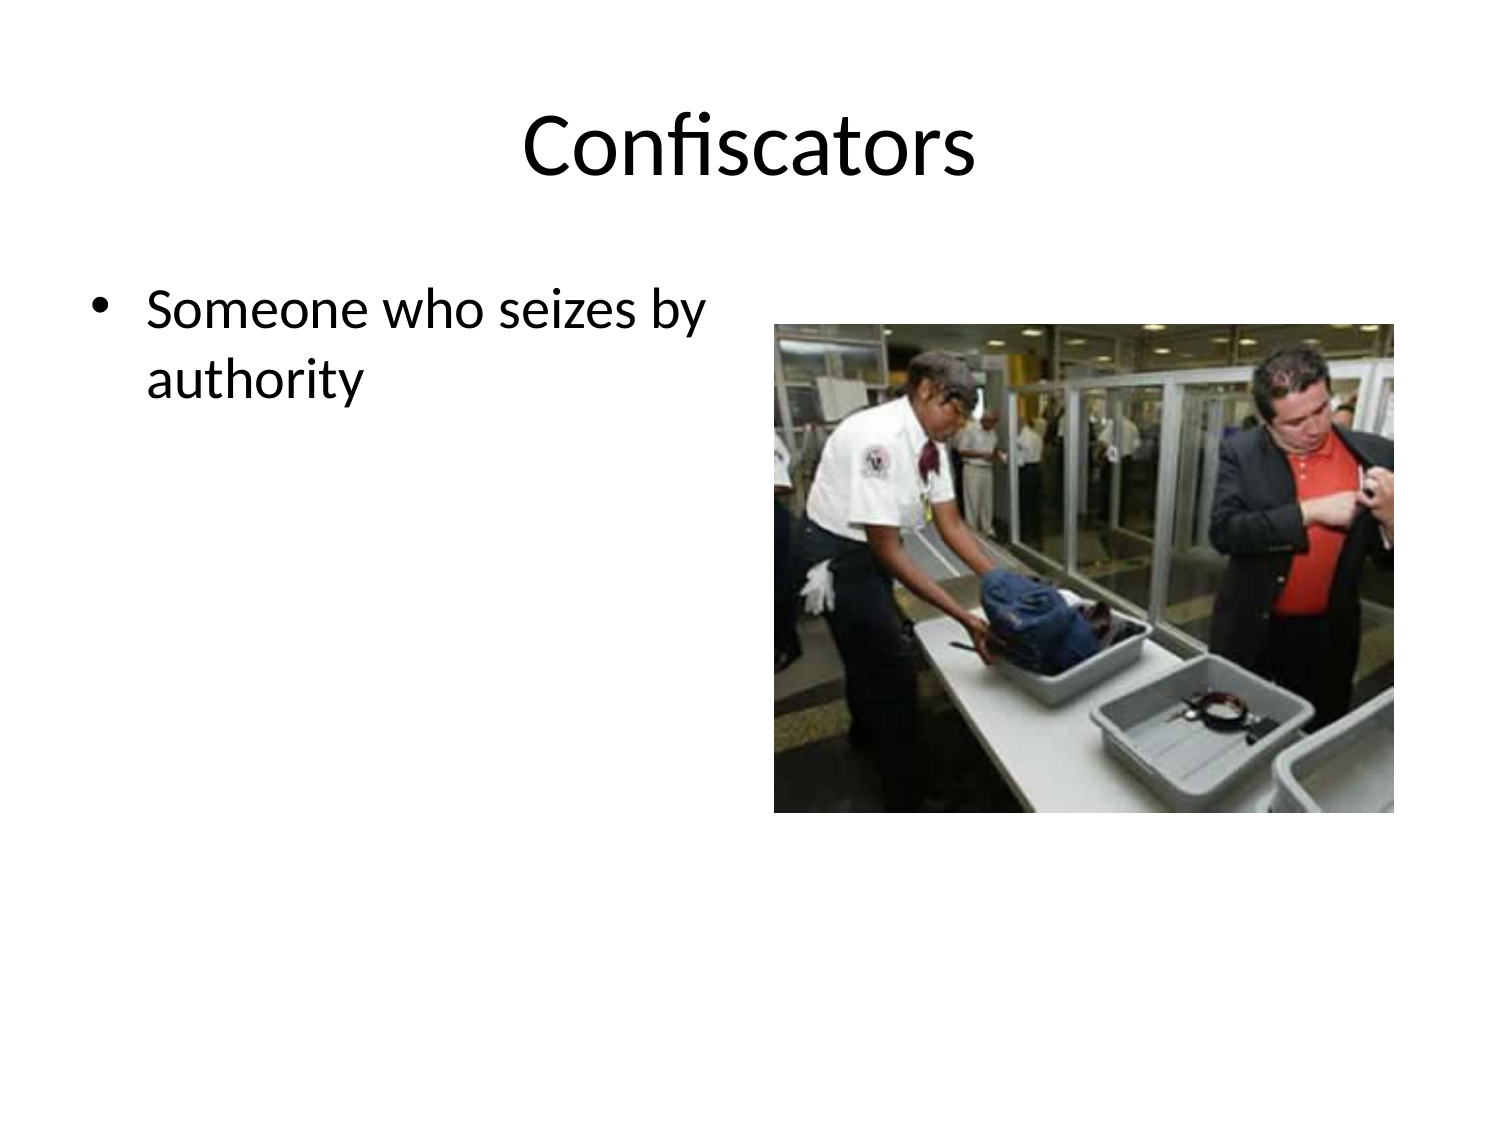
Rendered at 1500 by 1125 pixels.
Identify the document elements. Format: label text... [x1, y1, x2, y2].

list Someone who seizes by authority [75, 262, 738, 1005]
title Confiscators [75, 45, 1425, 233]
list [774, 324, 1395, 813]
